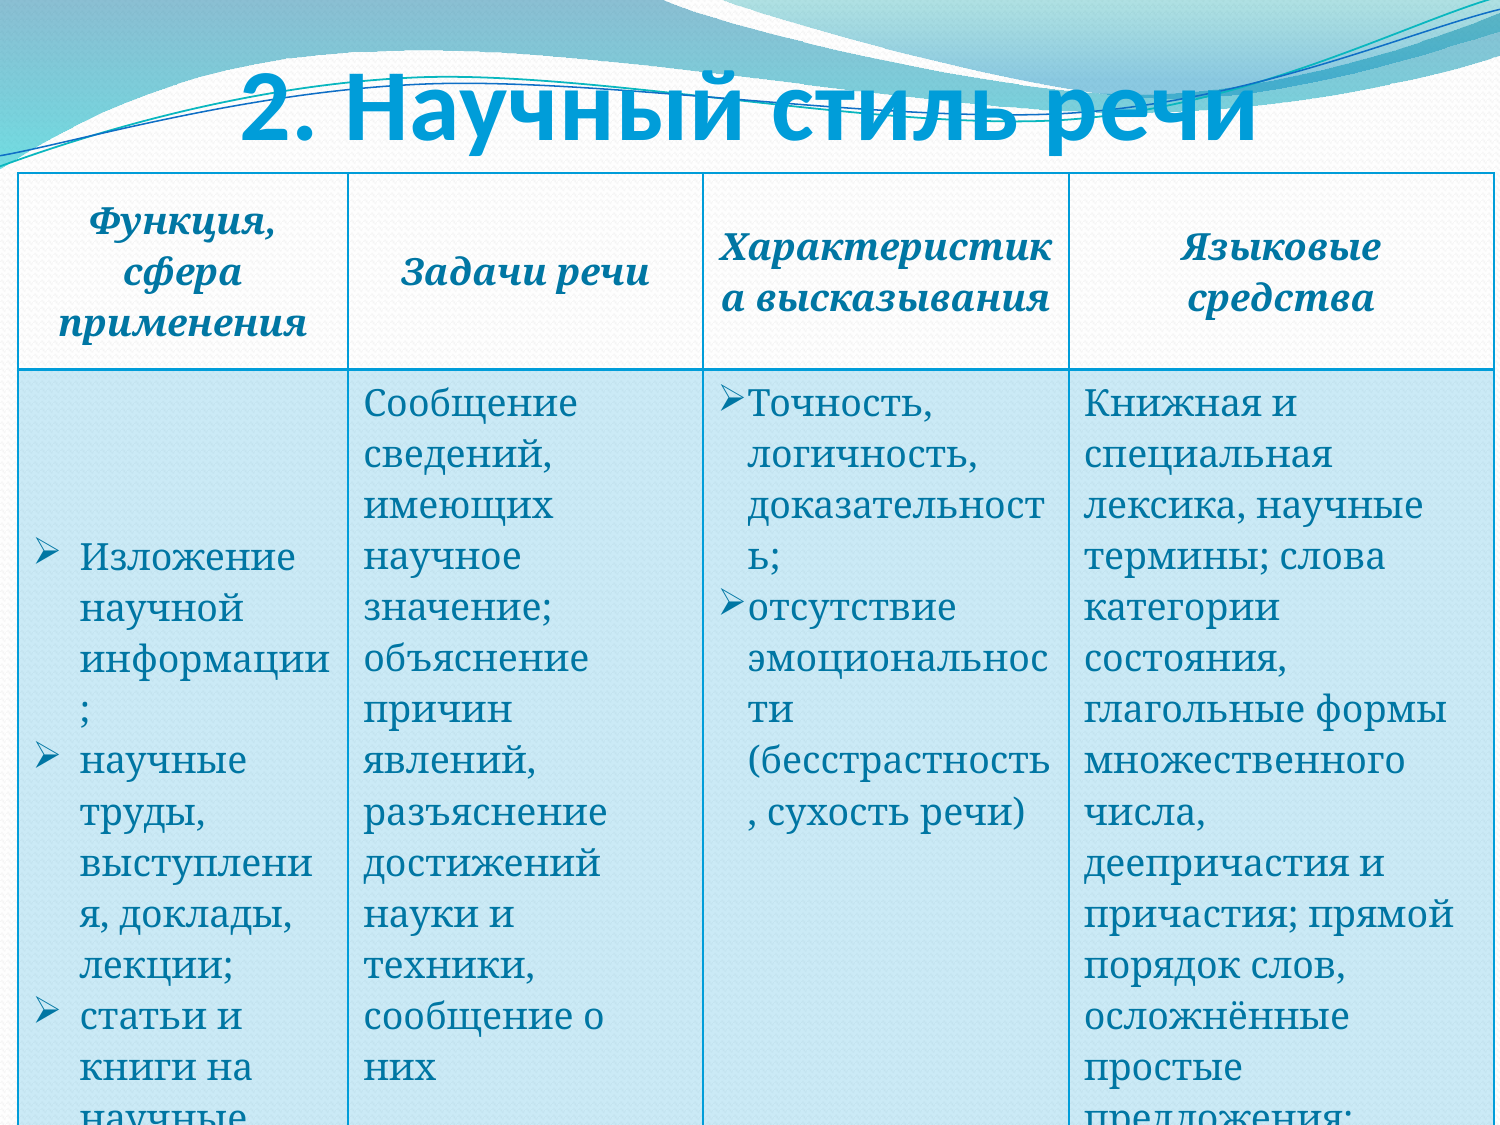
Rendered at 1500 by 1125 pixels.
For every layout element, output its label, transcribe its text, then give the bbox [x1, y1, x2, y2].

table_header Задачи речи [349, 174, 702, 368]
table_cell Изложение научной информации; научные труды, выступления, доклады, лекции; статьи и книги на научные темы; учебники [19, 371, 347, 1125]
table_cell Точность, логичность, доказательность; отсутствие эмоциональности (бесстрастность, сухость речи) [704, 371, 1068, 1125]
table_header Характеристика высказывания [704, 174, 1068, 368]
table_header Языковые средства [1070, 174, 1493, 368]
table_cell Сообщение сведений, имеющих научное значение; объяснение причин явлений, разъяснение достижений науки и техники, сообщение о них [349, 371, 702, 1125]
table_cell Книжная и специальная лексика, научные термины; слова категории состояния, глагольные формы множественного числа, деепричастия и причастия; прямой порядок слов, осложнённые простые предложения; вводные слова, указывающие на порядок оформления мыслей [1070, 371, 1493, 1125]
table_header Функция, сфера применения [19, 174, 347, 368]
title 2. Научный стиль речи [75, 30, 1425, 161]
